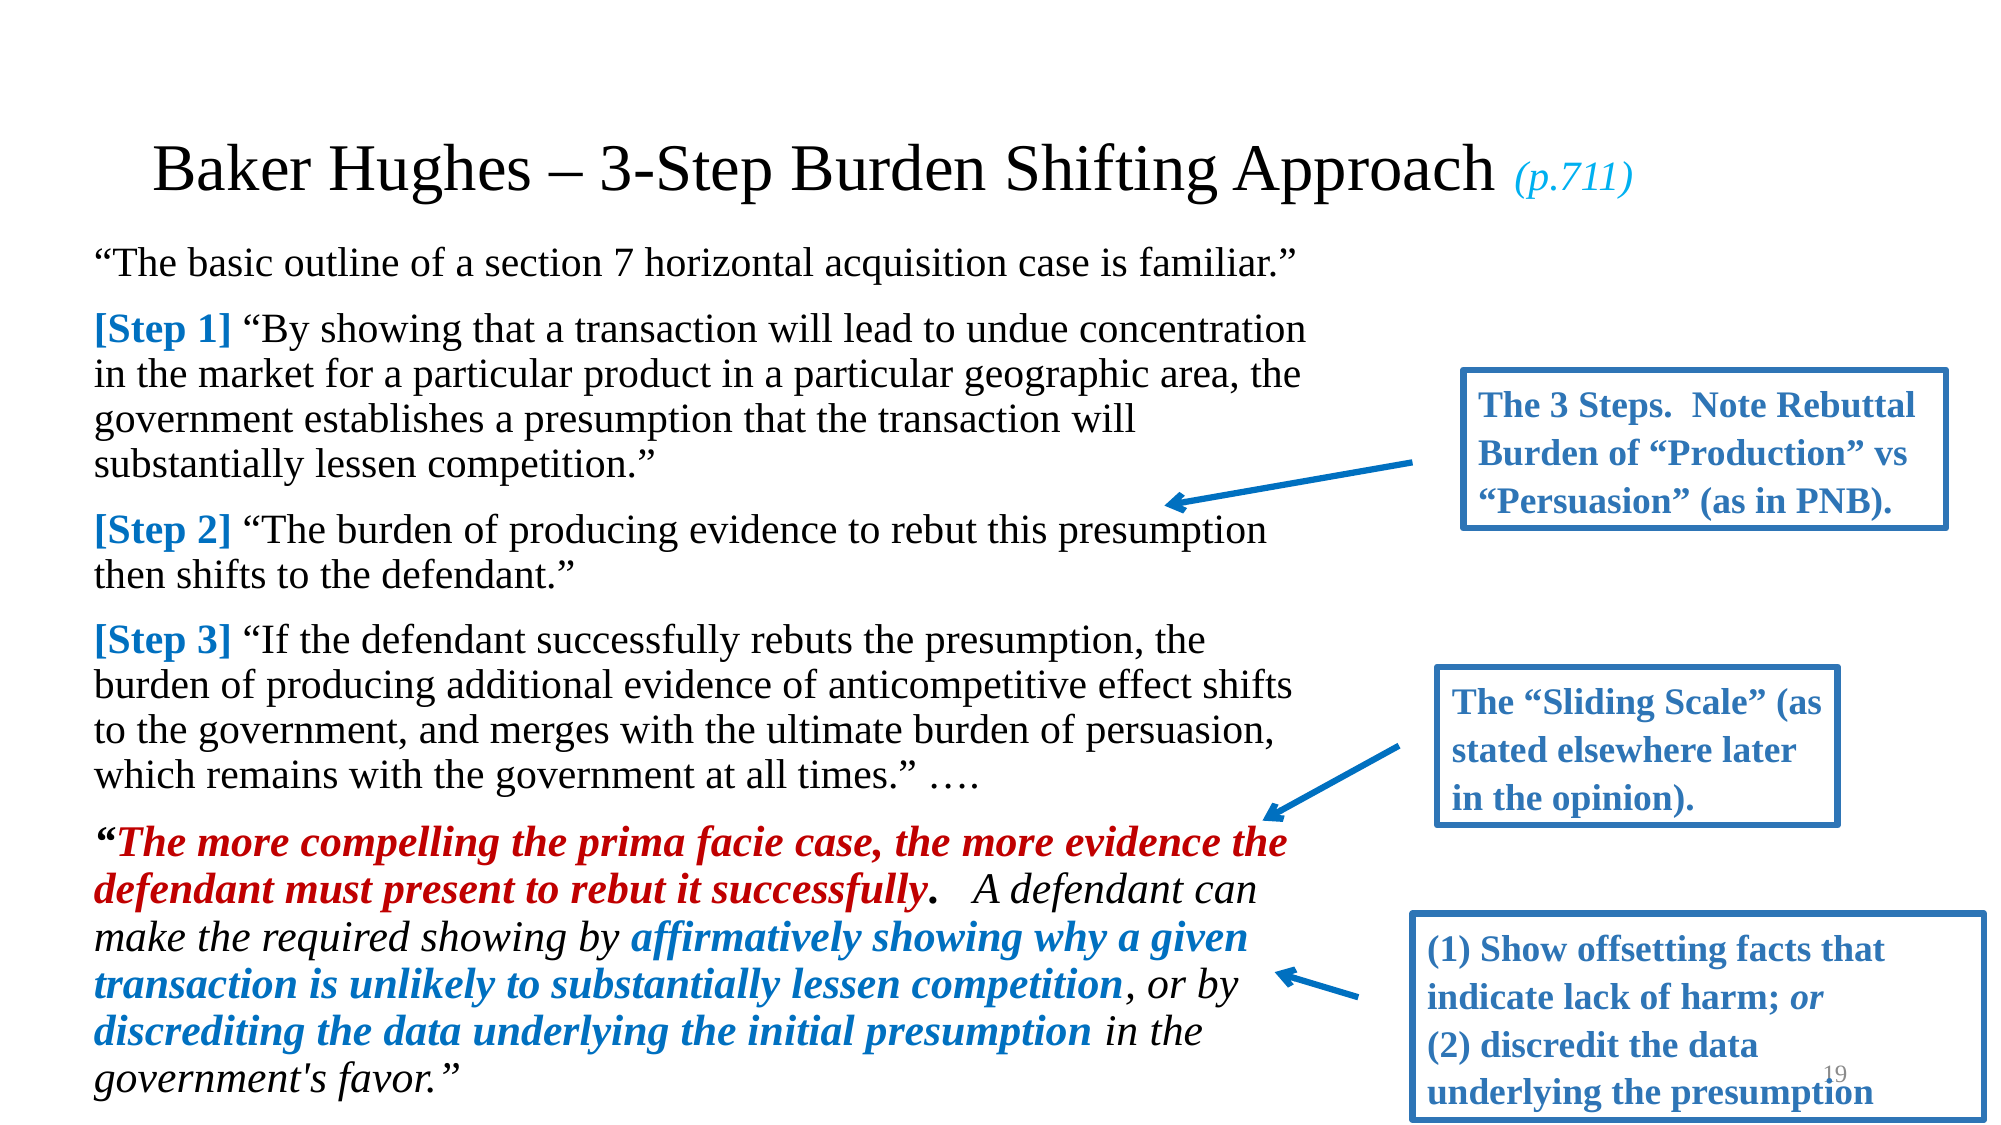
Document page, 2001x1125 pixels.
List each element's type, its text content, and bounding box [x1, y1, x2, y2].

title Baker Hughes – 3-Step Burden Shifting Approach (p.711) [137, 59, 1863, 278]
list “The basic outline of a section 7 horizontal acquisition case is familiar.” [Step 1] “By showing that a transaction will lead to undue concentration in the market for a particular product in a particular geographic area, the government establishes a presumption that the transaction will substantially lessen competition.” [Step 2] “The burden of producing evidence to rebut this presumption then shifts to the defendant.” [Step 3] “If the defendant successfully rebuts the presumption, the burden of producing additional evidence of anticompetitive effect shifts to the government, and merges with the ultimate burden of persuasion, which remains with the government at all times.” …. “The more compelling the prima facie case, the more evidence the defendant must present to rebut it successfully. A defendant can make the required showing by affirmatively showing why a given transaction is unlikely to substantially lessen competition, or by discrediting the data underlying the initial presumption in the government's favor.” [78, 232, 1335, 947]
text_box (1) Show offsetting facts that indicate lack of harm; or (2) discredit the data underlying the presumption [1412, 913, 1984, 1120]
text_box The “Sliding Scale” (as stated elsewhere later in the opinion). [1437, 666, 1838, 826]
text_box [1164, 462, 1413, 506]
text_box The 3 Steps. Note Rebuttal Burden of “Production” vs “Persuasion” (as in PNB). [1463, 369, 1946, 529]
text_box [1262, 745, 1399, 821]
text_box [1274, 972, 1359, 998]
